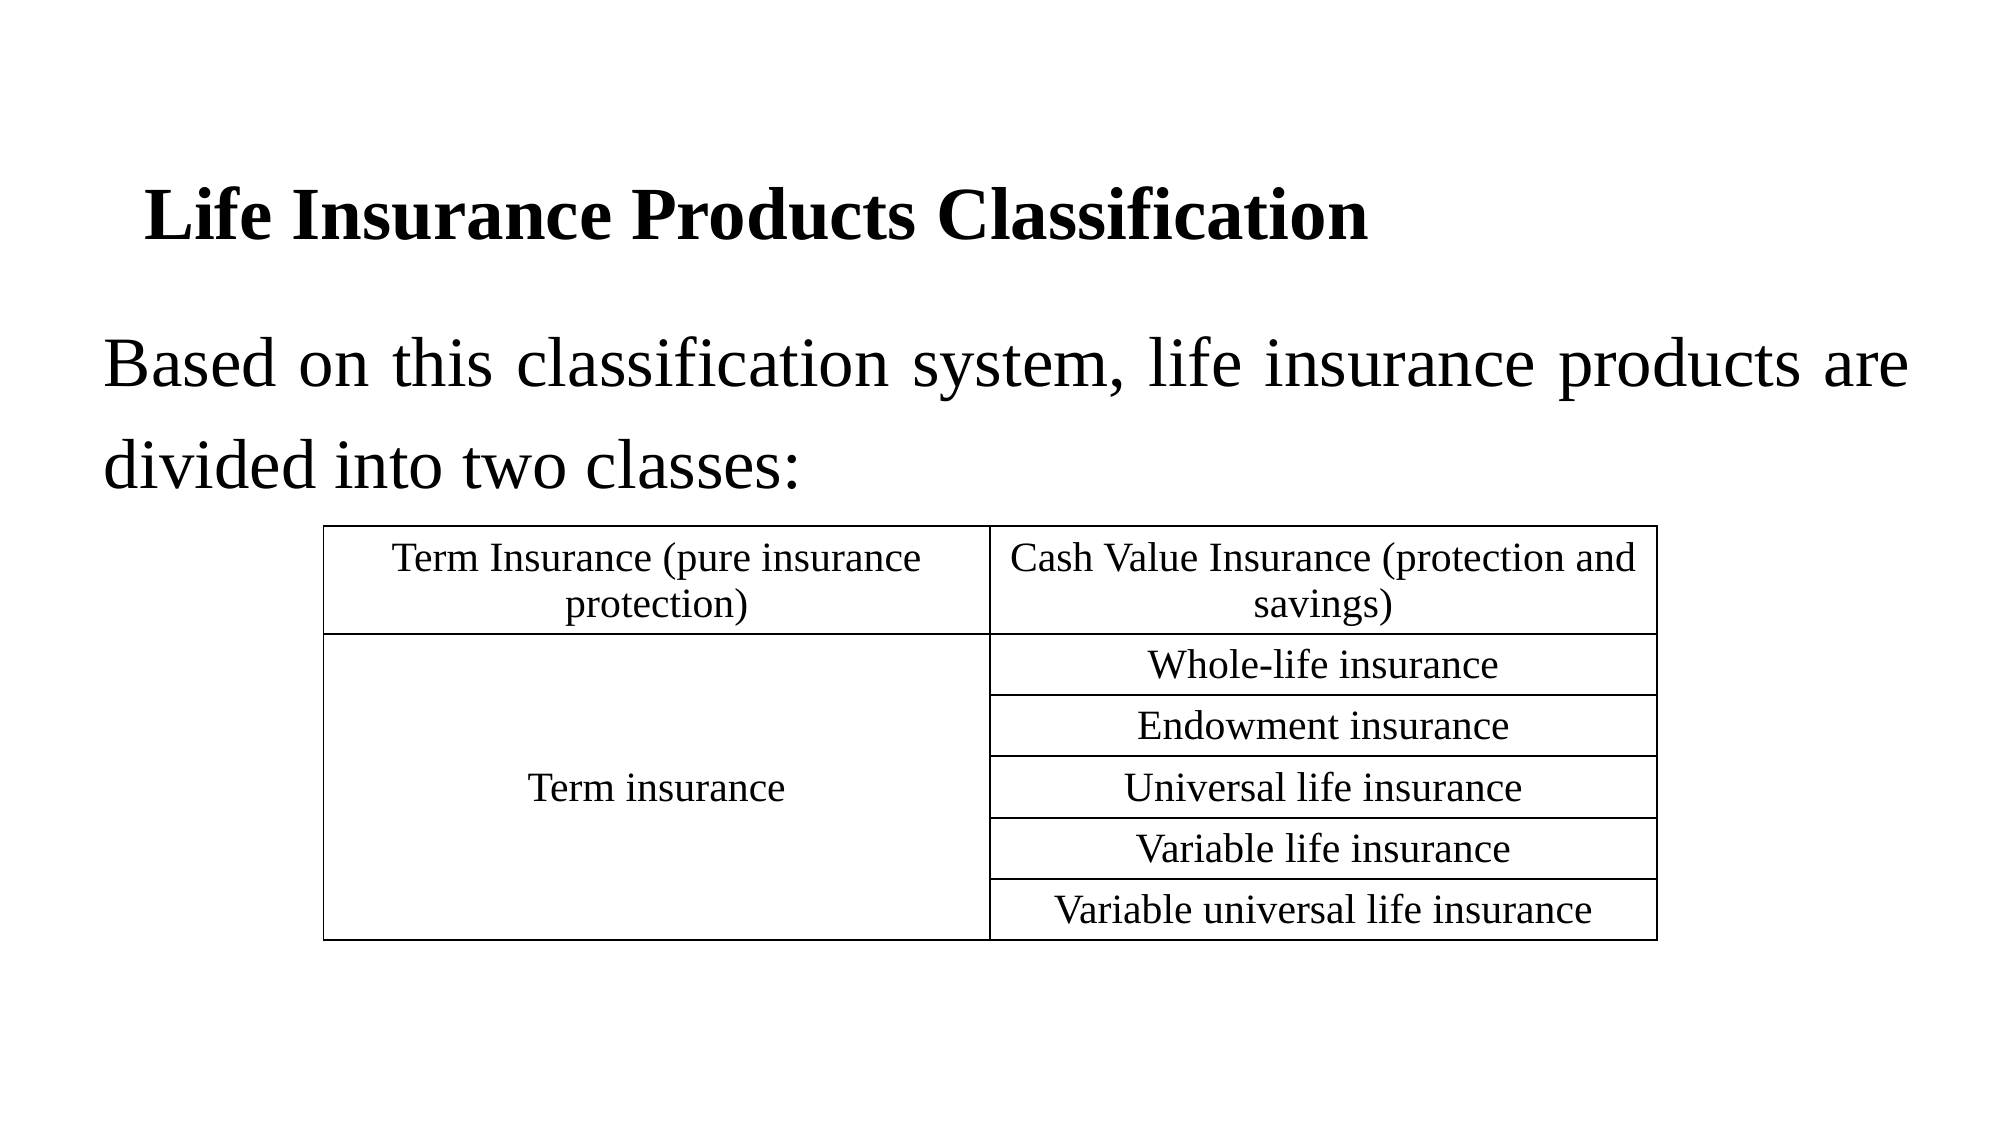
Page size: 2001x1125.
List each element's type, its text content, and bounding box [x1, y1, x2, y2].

table_cell Whole-life insurance [991, 635, 1656, 694]
list Based on this classification system, life insurance products are divided into two classes: [88, 291, 1930, 1087]
table_cell Endowment insurance [991, 696, 1656, 755]
table_cell Universal life insurance [991, 757, 1656, 817]
title Life Insurance Products Classification [129, 156, 1930, 274]
table_cell Variable life insurance [991, 819, 1656, 878]
table_header Term Insurance (pure insurance protection) [324, 527, 989, 633]
table_cell Variable universal life insurance [991, 880, 1656, 939]
table_header Cash Value Insurance (protection and savings) [991, 527, 1656, 633]
table_cell Term insurance [324, 635, 989, 939]
